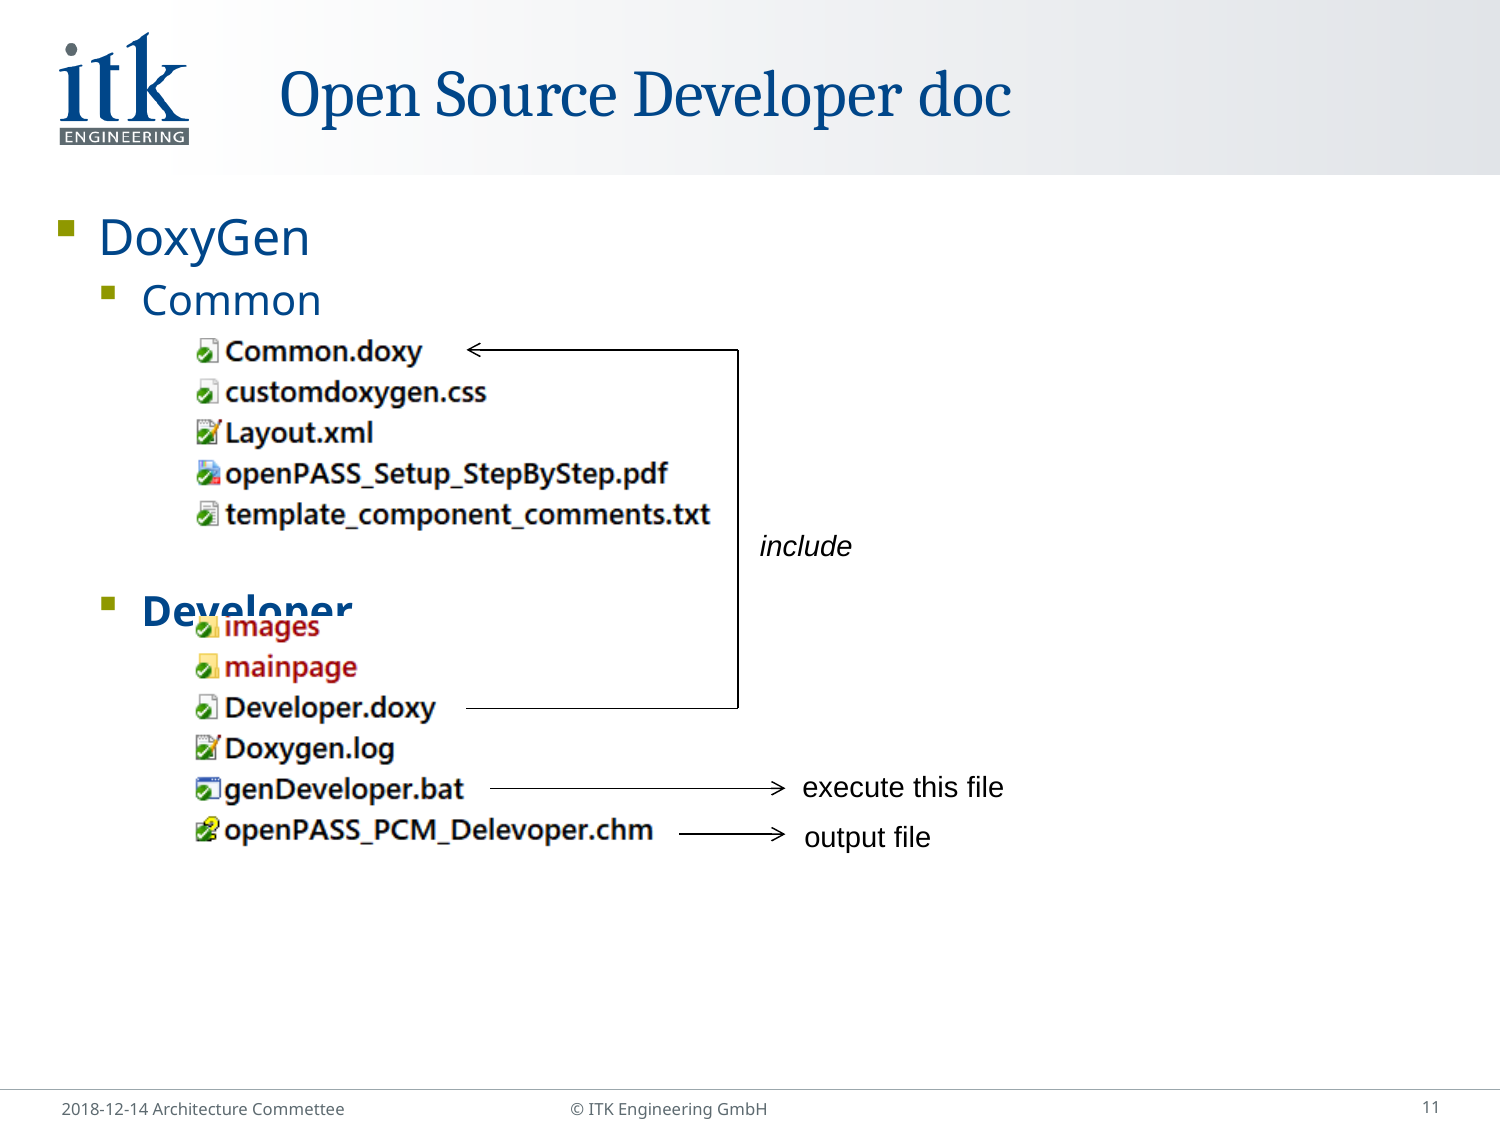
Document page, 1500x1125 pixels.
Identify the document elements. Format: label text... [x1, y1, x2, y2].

text_box execute this file [787, 760, 1020, 811]
slide_number 11 [1322, 1092, 1441, 1125]
text_box include [745, 520, 868, 571]
title Open Source Developer doc [265, 17, 1442, 161]
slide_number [46, 1092, 401, 1125]
picture [59, 32, 189, 145]
picture [194, 337, 720, 534]
list DoxyGen Common Developer [53, 197, 1441, 1060]
picture [193, 615, 665, 851]
footer © ITK Engineering GmbH [442, 1092, 1058, 1125]
text_box output file [789, 811, 947, 861]
